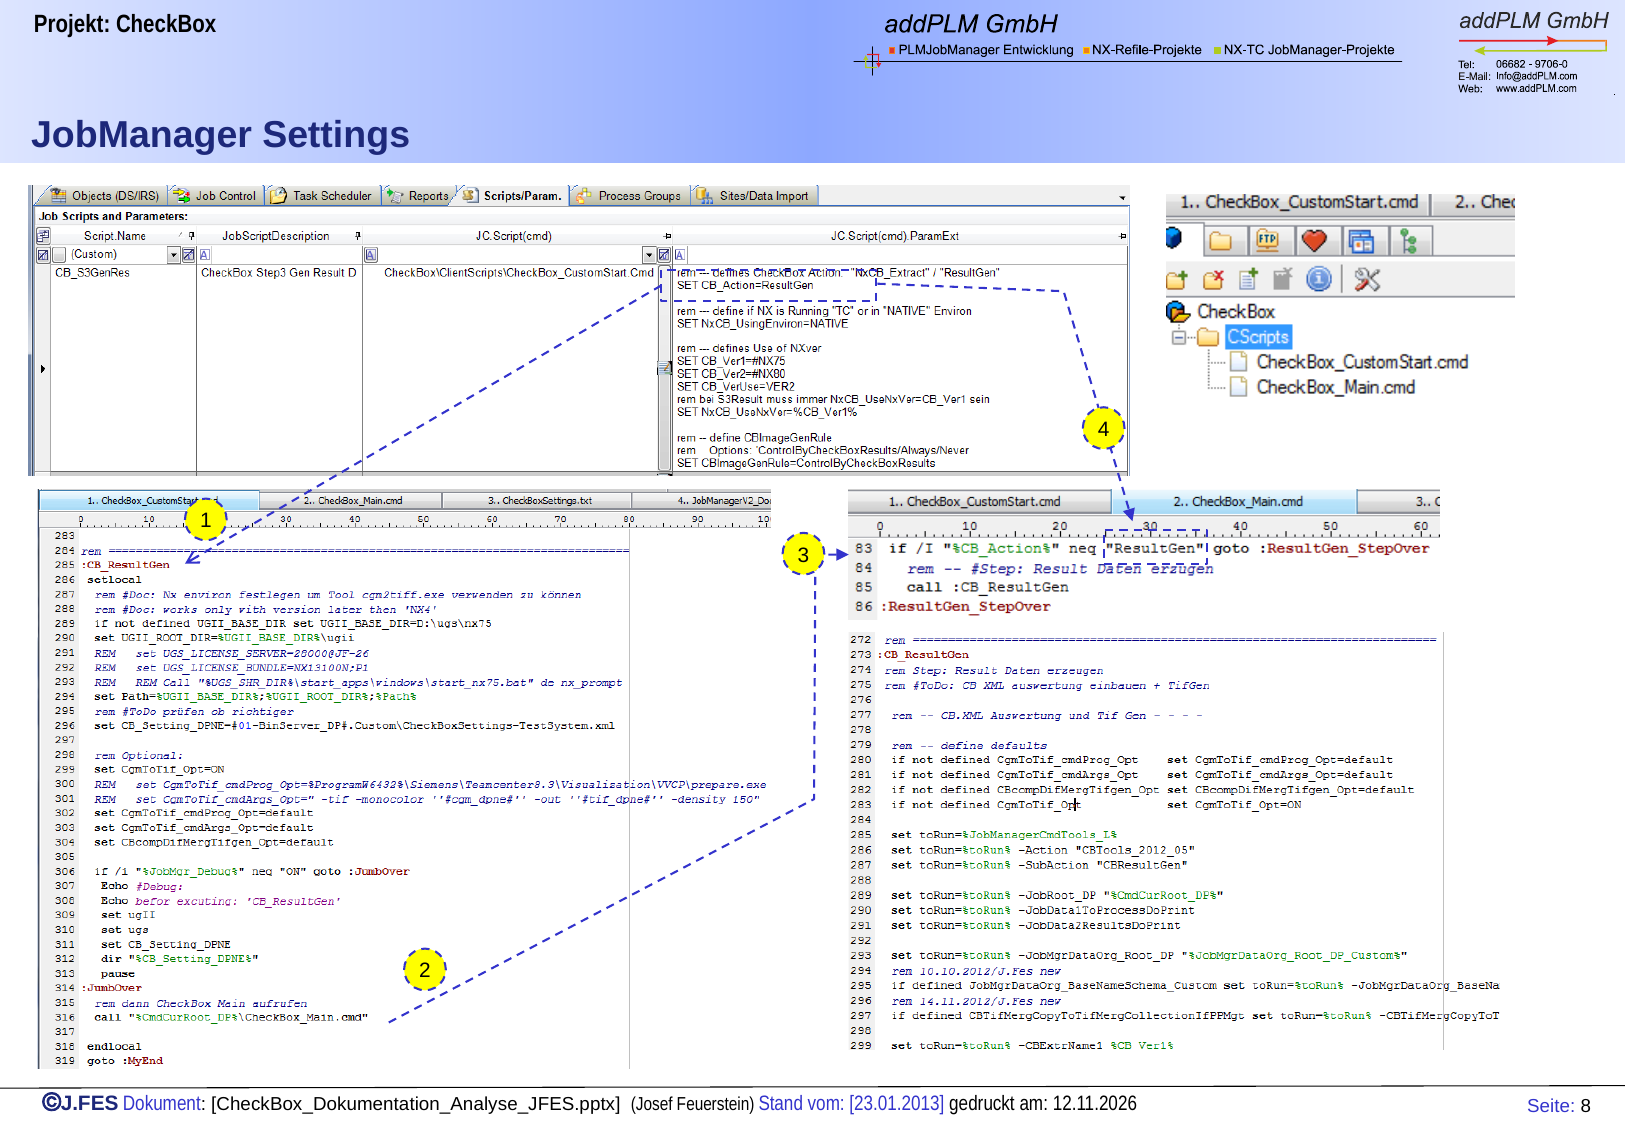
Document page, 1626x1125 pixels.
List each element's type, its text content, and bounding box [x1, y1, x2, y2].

picture [848, 489, 1441, 620]
picture [37, 489, 771, 1070]
picture [1166, 194, 1516, 408]
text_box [184, 285, 662, 564]
text_box [776, 548, 843, 820]
picture [848, 632, 1500, 1051]
title JobManager Settings [30, 81, 1600, 146]
text_box 3 [782, 532, 825, 575]
picture [28, 185, 1130, 476]
